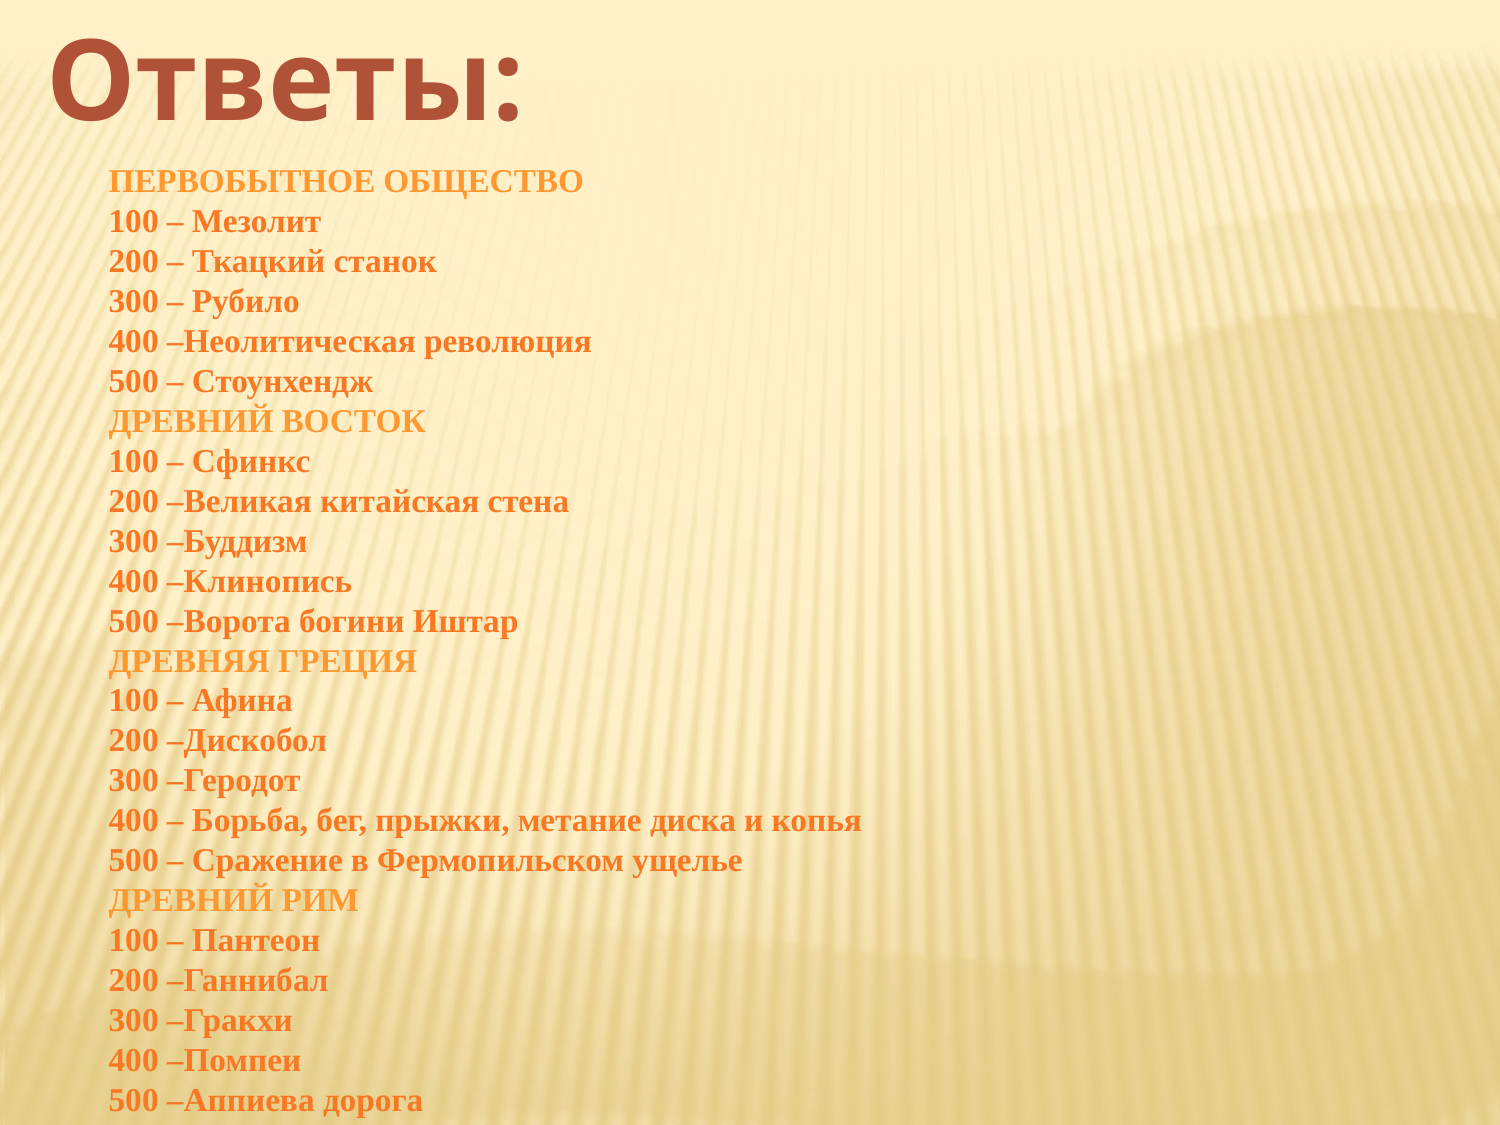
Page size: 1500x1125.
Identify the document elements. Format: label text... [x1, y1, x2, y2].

text_box Ответы: [30, 0, 540, 180]
text_box Первобытное общество 100 – Мезолит 200 – Ткацкий станок 300 – Рубило 400 –Неолитическая революция 500 – Стоунхендж Древний Восток 100 – Сфинкс 200 –Великая китайская стена 300 –Буддизм 400 –Клинопись 500 –Ворота богини Иштар Древняя Греция 100 – Афина 200 –Дискобол 300 –Геродот 400 – Борьба, бег, прыжки, метание диска и копья 500 – Сражение в Фермопильском ущелье Древний Рим 100 – Пантеон 200 –Ганнибал 300 –Гракхи 400 –Помпеи 500 –Аппиева дорога [93, 152, 1184, 1125]
